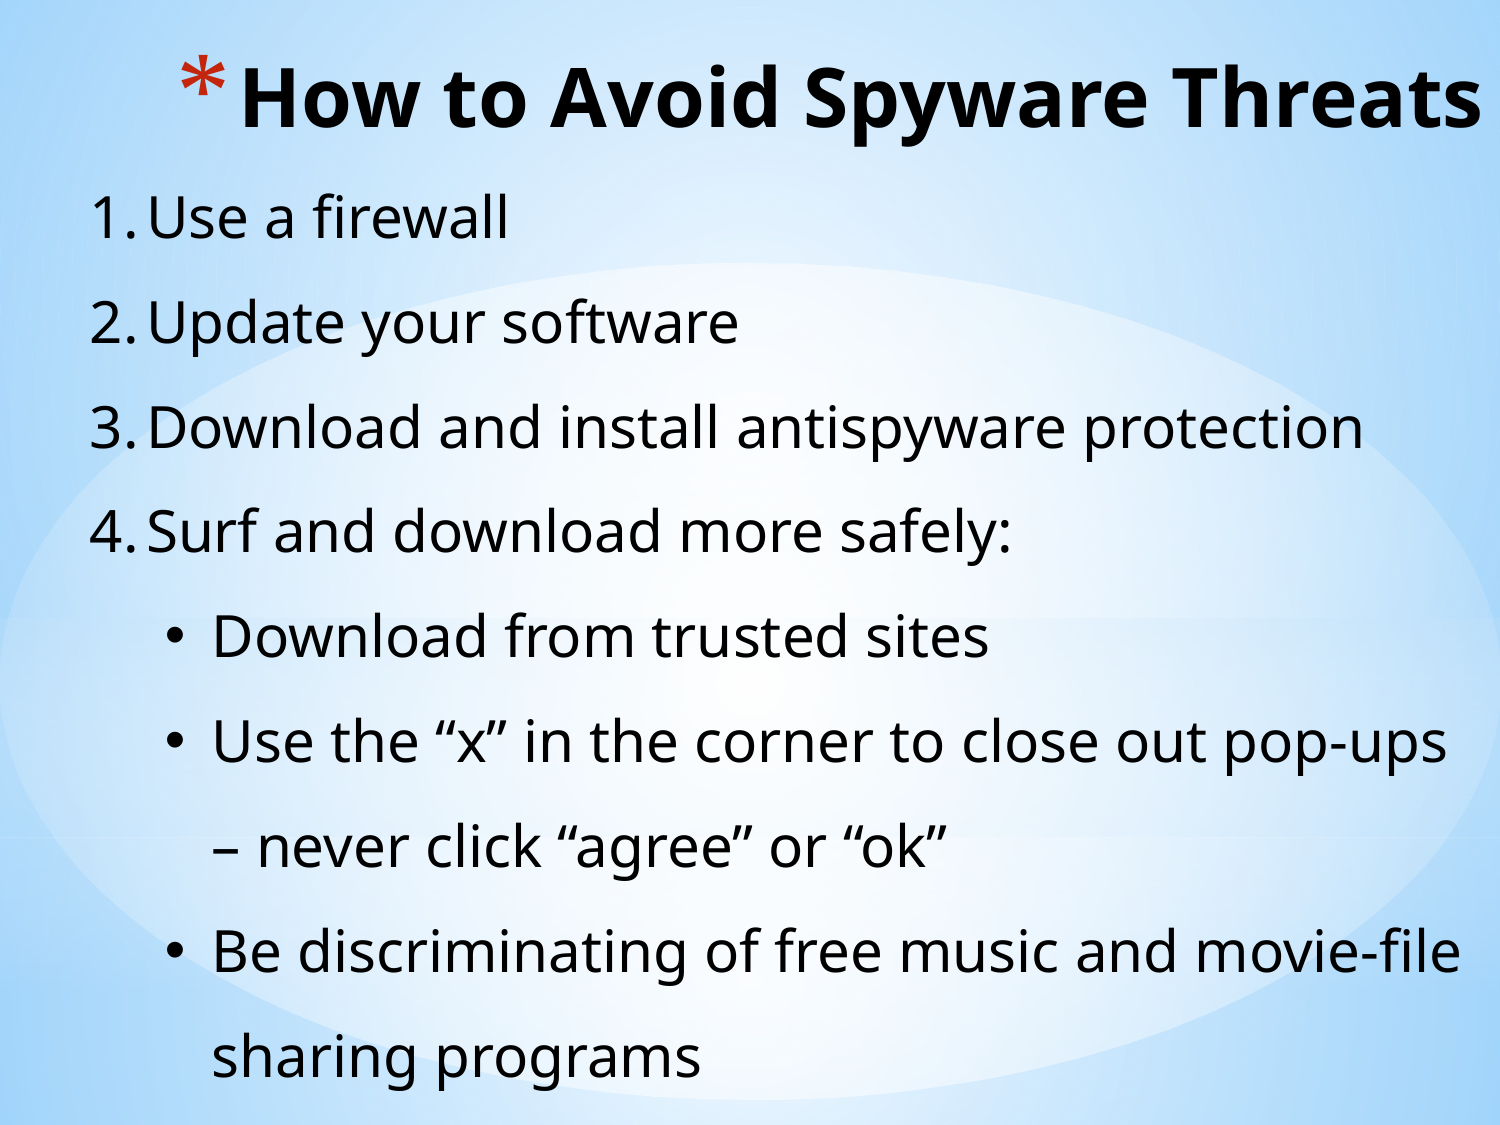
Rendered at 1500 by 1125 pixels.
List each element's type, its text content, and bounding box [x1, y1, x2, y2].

title How to Avoid Spyware Threats [112, 37, 1500, 137]
text_box Use a firewall Update your software Download and install antispyware protection Surf and download more safely: Download from trusted sites Use the “x” in the corner to close out pop-ups – never click “agree” or “ok” Be discriminating of free music and movie-file sharing programs [74, 137, 1500, 1125]
